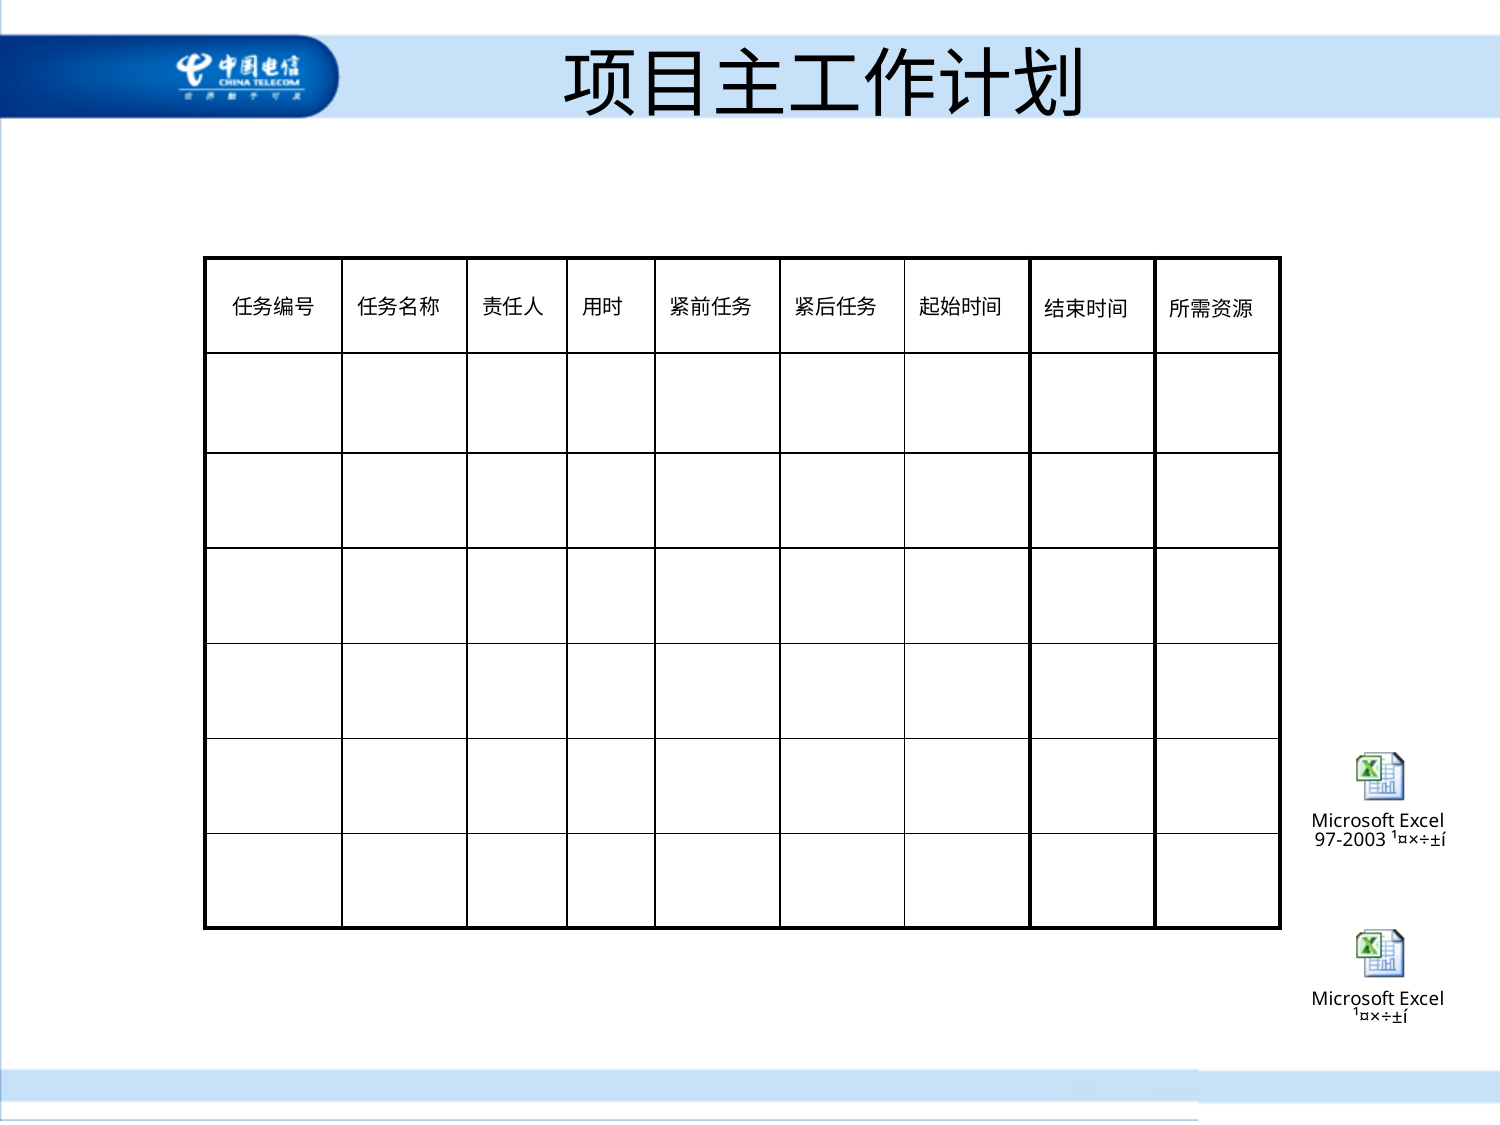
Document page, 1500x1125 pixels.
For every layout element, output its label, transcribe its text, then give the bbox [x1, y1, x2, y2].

table_cell [781, 644, 904, 738]
table_cell [207, 834, 341, 926]
table_cell [343, 739, 466, 833]
table_cell [468, 739, 566, 833]
table_cell [905, 834, 1028, 926]
table_cell [207, 644, 341, 738]
table_cell [905, 739, 1028, 833]
table_header 任务名称 [343, 260, 466, 352]
table_cell [207, 739, 341, 833]
table_cell [468, 644, 566, 738]
table_cell [656, 354, 779, 452]
table_cell [468, 834, 566, 926]
table_cell [1157, 739, 1278, 833]
table_header 结束时间 [1032, 260, 1153, 352]
table_cell [568, 354, 654, 452]
table_cell [656, 549, 779, 643]
table_cell [568, 834, 654, 926]
table_cell [781, 834, 904, 926]
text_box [1304, 751, 1456, 865]
table_cell [905, 454, 1028, 547]
table_cell [468, 549, 566, 643]
table_cell [656, 644, 779, 738]
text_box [1304, 928, 1456, 1042]
table_cell [343, 644, 466, 738]
table_cell [207, 354, 341, 452]
table_header 紧后任务 [781, 260, 904, 352]
table_header 责任人 [468, 260, 566, 352]
table_cell [781, 354, 904, 452]
table_header 任务编号 [207, 260, 341, 352]
table_cell [1032, 739, 1153, 833]
table_cell [656, 454, 779, 547]
table_cell [1157, 354, 1278, 452]
table_cell [905, 644, 1028, 738]
table_header 所需资源 [1157, 260, 1278, 352]
table_cell [1157, 644, 1278, 738]
table_cell [1157, 834, 1278, 926]
table_cell [468, 454, 566, 547]
table_cell [781, 549, 904, 643]
table_cell [781, 454, 904, 547]
table_cell [343, 549, 466, 643]
table_cell [207, 454, 341, 547]
table_cell [781, 739, 904, 833]
table_cell [905, 354, 1028, 452]
table_cell [568, 549, 654, 643]
table_header 起始时间 [905, 260, 1028, 352]
table_cell [1032, 549, 1153, 643]
table_cell [1032, 834, 1153, 926]
table_cell [905, 549, 1028, 643]
table_cell [207, 549, 341, 643]
table_header 紧前任务 [656, 260, 779, 352]
table_cell [1032, 644, 1153, 738]
table_cell [656, 834, 779, 926]
table_cell [568, 644, 654, 738]
table_cell [1157, 549, 1278, 643]
title 项目主工作计划 [262, 42, 1389, 118]
table_cell [1157, 454, 1278, 547]
table_cell [568, 454, 654, 547]
table_cell [468, 354, 566, 452]
table_cell [656, 739, 779, 833]
table_header 用时 [568, 260, 654, 352]
table_cell [1032, 354, 1153, 452]
picture [0, 0, 1500, 1121]
table_cell [343, 354, 466, 452]
table_cell [1032, 454, 1153, 547]
table_cell [568, 739, 654, 833]
table_cell [343, 454, 466, 547]
table_cell [343, 834, 466, 926]
